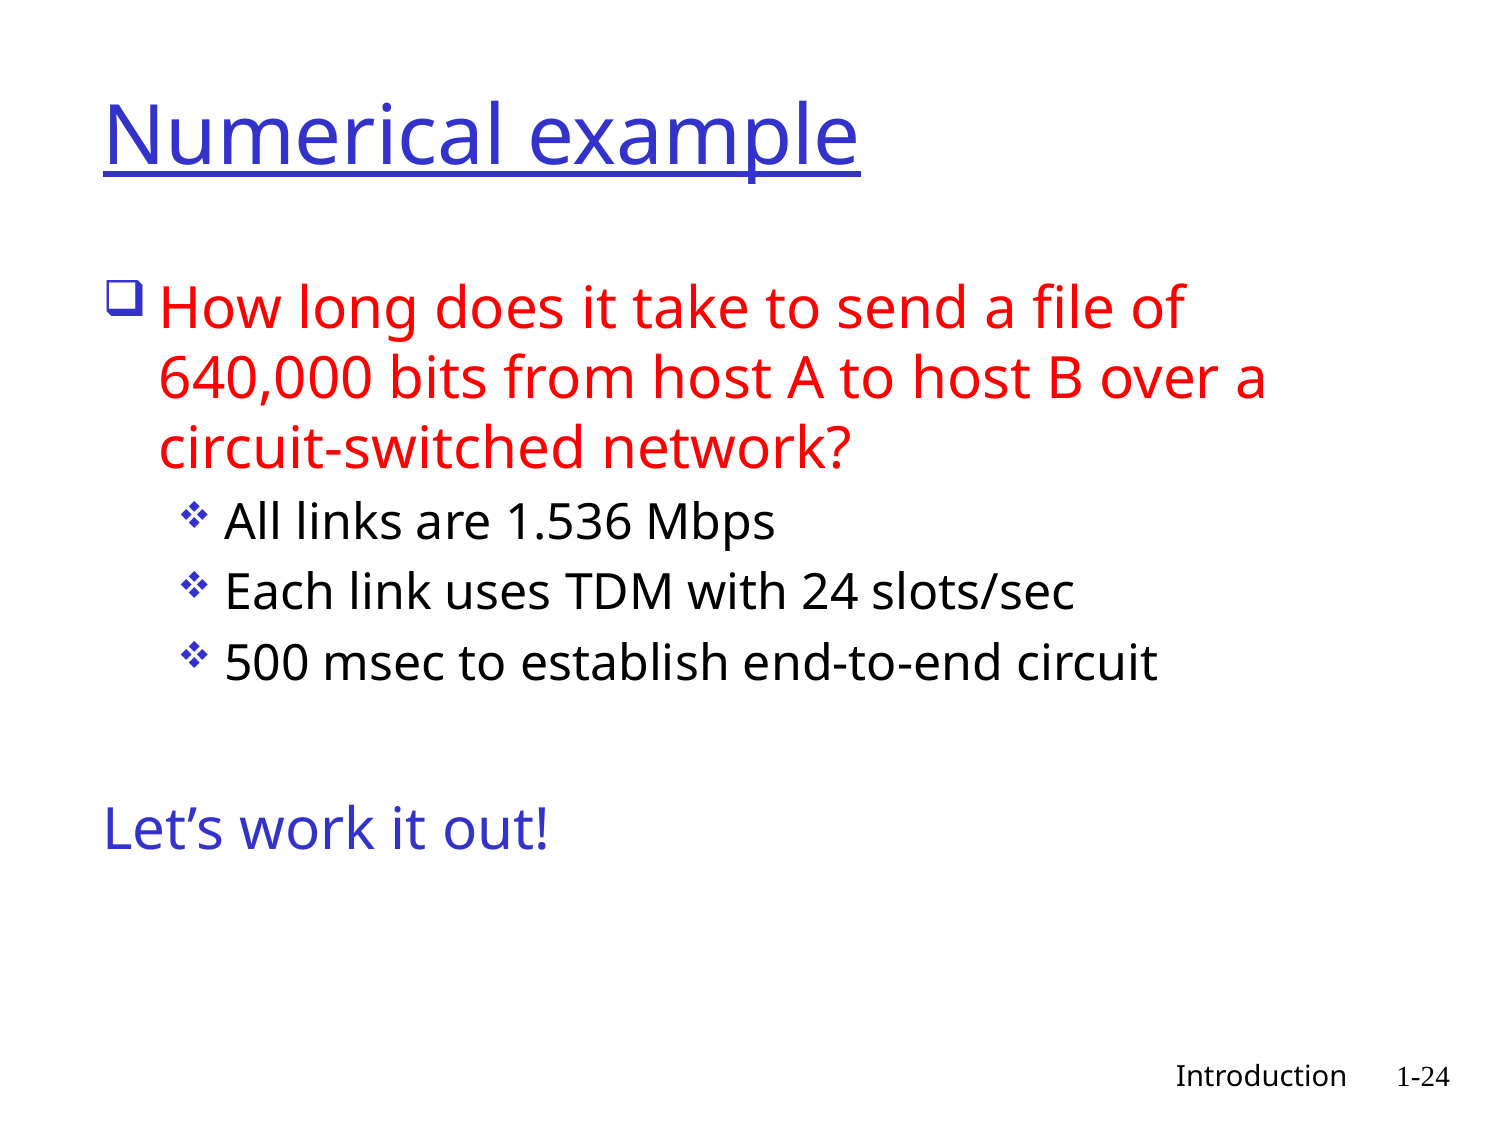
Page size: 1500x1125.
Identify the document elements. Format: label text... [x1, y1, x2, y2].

slide_number 1-24 [1362, 1049, 1466, 1125]
footer Introduction [887, 1049, 1362, 1125]
title Numerical example [87, 37, 1363, 226]
list How long does it take to send a file of 640,000 bits from host A to host B over a circuit-switched network? All links are 1.536 Mbps Each link uses TDM with 24 slots/sec 500 msec to establish end-to-end circuit Let’s work it out! [87, 262, 1363, 1026]
